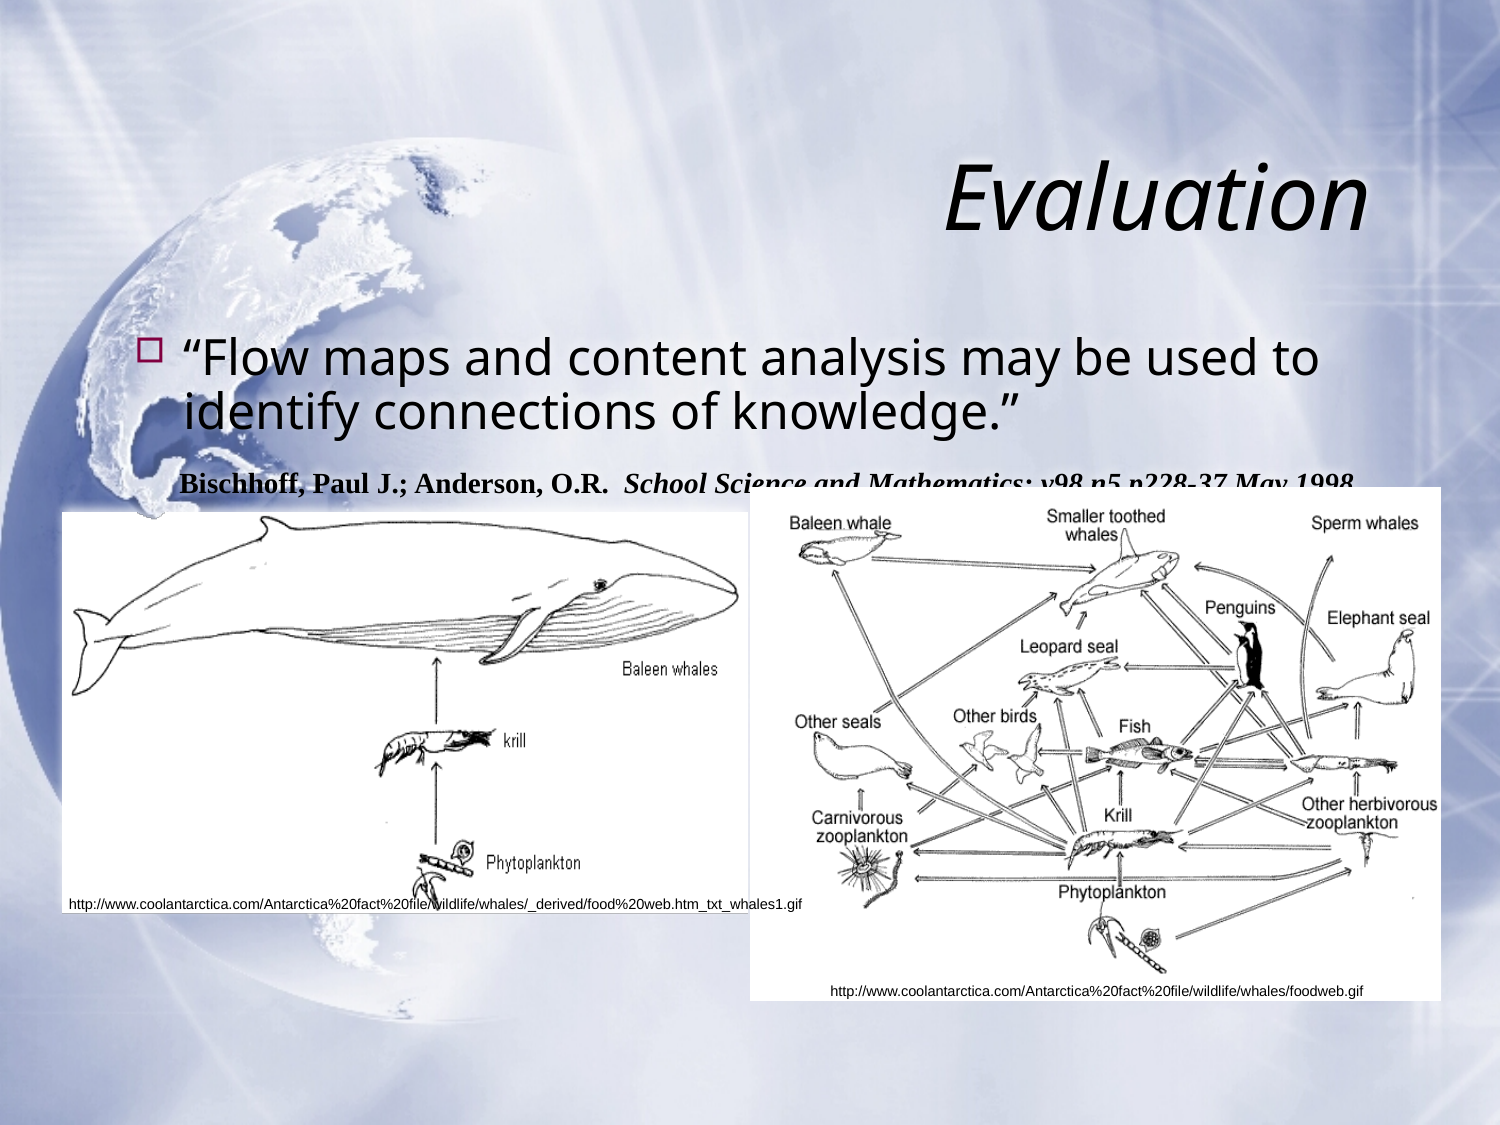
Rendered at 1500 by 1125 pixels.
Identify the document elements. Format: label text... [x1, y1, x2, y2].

picture [0, 0, 1500, 1125]
title Evaluation [112, 99, 1388, 288]
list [62, 512, 744, 968]
list “Flow maps and content analysis may be used to identify connections of knowledge.” Bischhoff, Paul J.; Anderson, O.R. School Science and Mathematics; v98 n5 p228-37 May 1998. [112, 324, 1388, 488]
